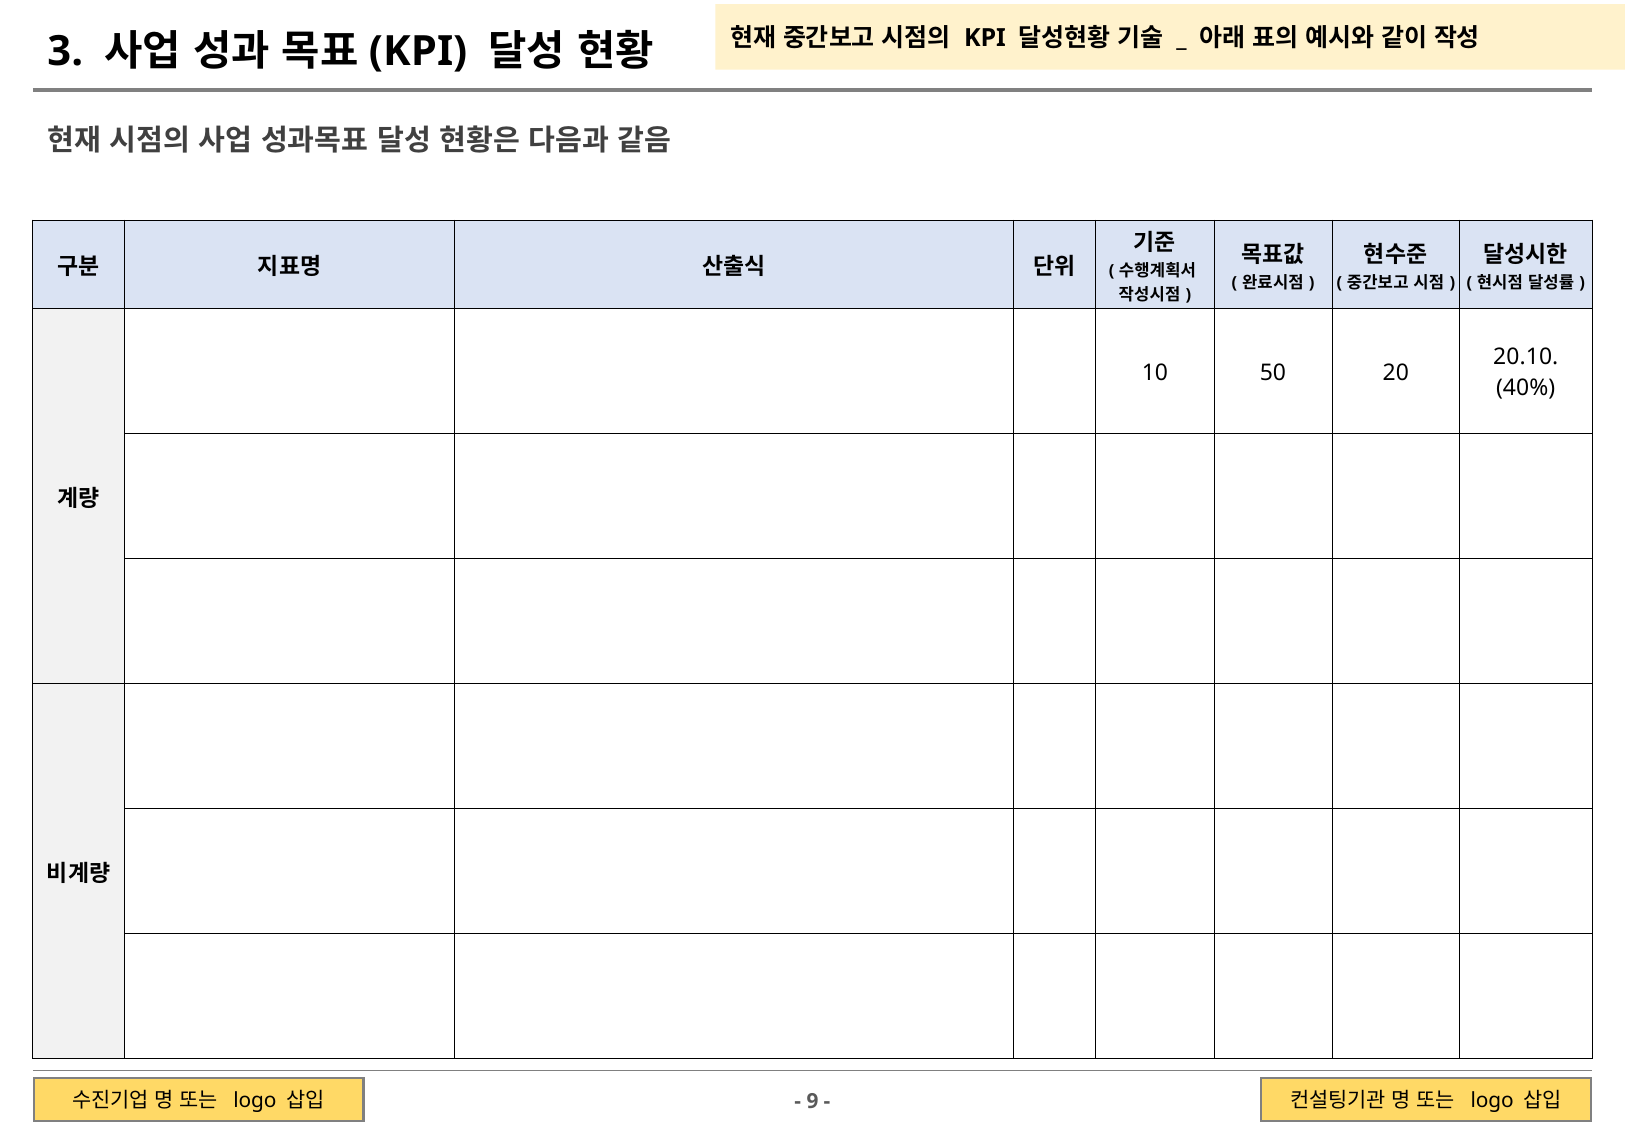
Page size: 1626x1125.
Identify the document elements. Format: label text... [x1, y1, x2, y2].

table_cell [1215, 559, 1332, 683]
table_cell [1333, 809, 1459, 933]
table_cell [1096, 809, 1214, 933]
table_cell [1014, 934, 1095, 1058]
table_cell [1014, 559, 1095, 683]
table_cell [1333, 559, 1459, 683]
table_header 현수준 (중간보고 시점) [1333, 221, 1459, 308]
table_cell [1460, 434, 1592, 558]
table_cell [1460, 934, 1592, 1058]
table_cell [125, 809, 454, 933]
table_header 목표값 (완료시점) [1215, 221, 1332, 308]
table_cell [1333, 434, 1459, 558]
table_cell [455, 559, 1013, 683]
table_cell 20.10. (40%) [1460, 309, 1592, 433]
table_cell [1014, 684, 1095, 808]
table_cell 계량 [33, 309, 124, 683]
table_cell [455, 934, 1013, 1058]
table_cell [1215, 934, 1332, 1058]
table_cell [1096, 934, 1214, 1058]
text_box 현재 시점의 사업 성과목표 달성 현황은 다음과 같음 [32, 113, 1593, 164]
table_header 지표명 [125, 221, 454, 308]
table_cell [1014, 809, 1095, 933]
table_cell [455, 684, 1013, 808]
table_header 기준 (수행계획서 작성시점) [1096, 221, 1214, 308]
table_header 달성시한 (현시점 달성률) [1460, 221, 1592, 308]
table_header 산출식 [455, 221, 1013, 308]
table_cell [125, 434, 454, 558]
table_cell 50 [1215, 309, 1332, 433]
table_cell [1333, 934, 1459, 1058]
table_cell [1096, 434, 1214, 558]
table_cell [1215, 684, 1332, 808]
table_cell [125, 309, 454, 433]
table_cell [1460, 684, 1592, 808]
table_cell [455, 309, 1013, 433]
table_header 구분 [33, 221, 124, 308]
text_box 3. 사업 성과 목표(KPI) 달성 현황 [32, 16, 1061, 81]
table_cell [455, 809, 1013, 933]
table_cell [1215, 809, 1332, 933]
text_box 현재 중간보고 시점의 KPI 달성현황 기술 _ 아래 표의 예시와 같이 작성 [715, 4, 1625, 70]
table_cell 비계량 [33, 684, 124, 1058]
table_header 단위 [1014, 221, 1095, 308]
table_cell [1014, 434, 1095, 558]
table_cell [125, 559, 454, 683]
table_cell 20 [1333, 309, 1459, 433]
table_cell [1333, 684, 1459, 808]
table_cell [1215, 434, 1332, 558]
table_cell [125, 684, 454, 808]
table_cell [1460, 559, 1592, 683]
table_cell [1014, 309, 1095, 433]
table_cell 10 [1096, 309, 1214, 433]
table_cell [1096, 559, 1214, 683]
table_cell [125, 934, 454, 1058]
table_cell [455, 434, 1013, 558]
table_cell [1096, 684, 1214, 808]
table_cell [1460, 809, 1592, 933]
